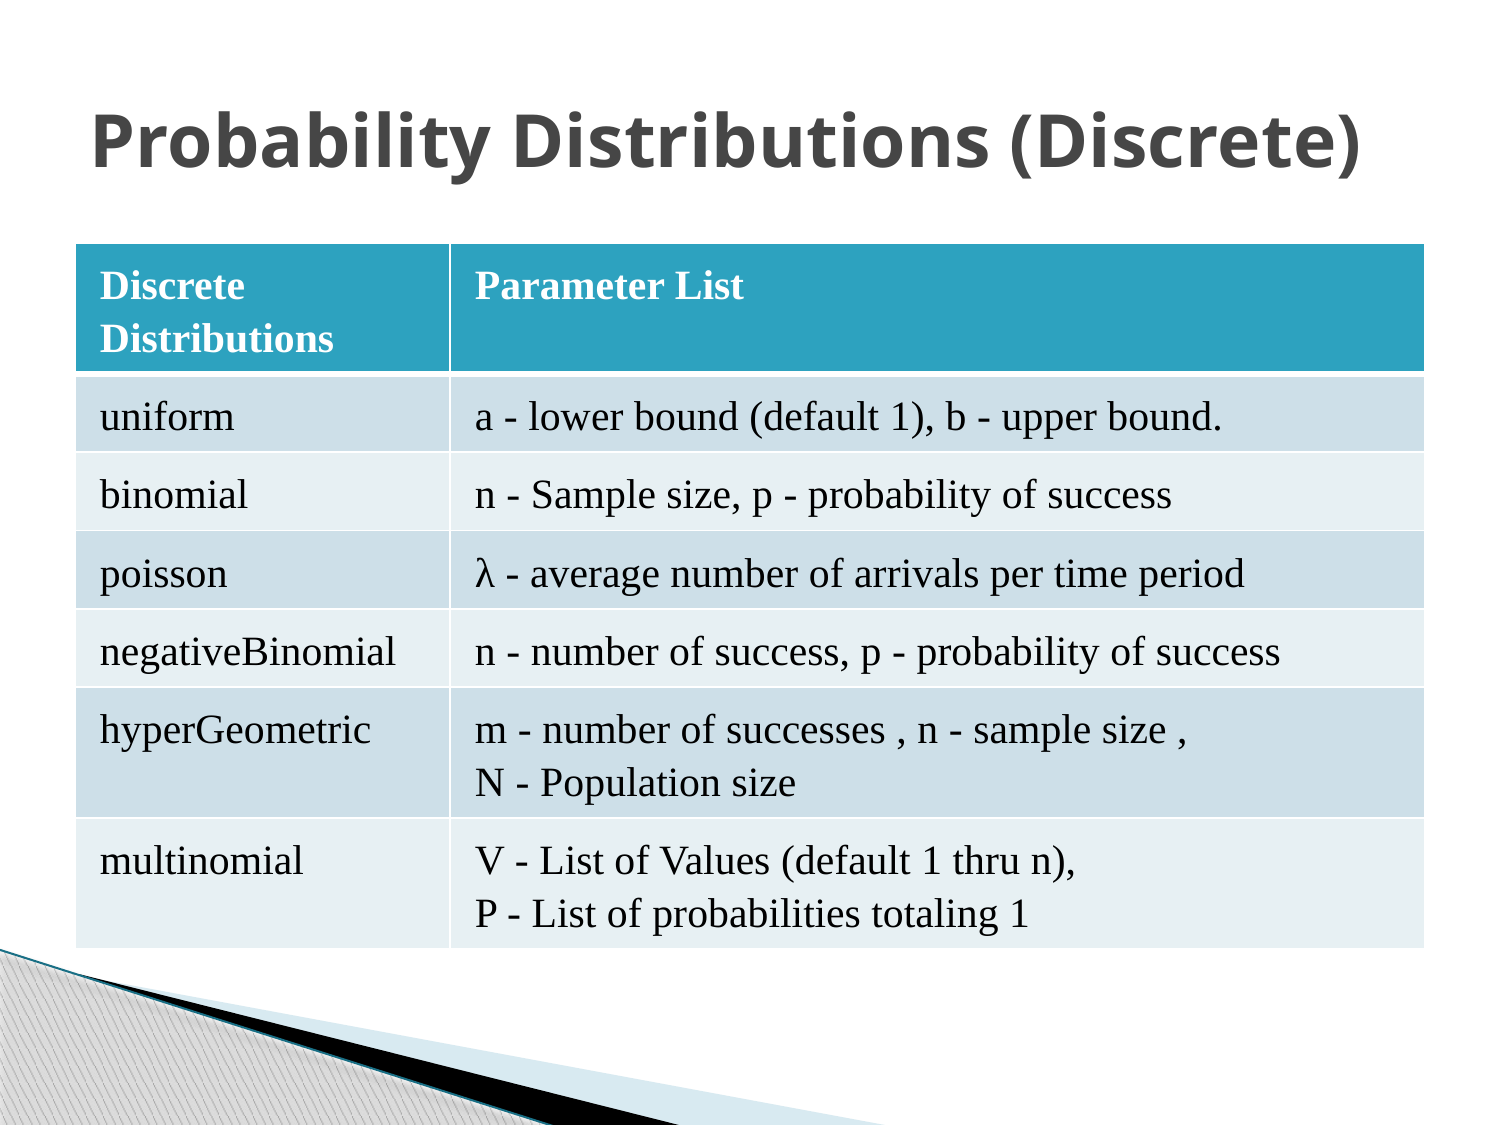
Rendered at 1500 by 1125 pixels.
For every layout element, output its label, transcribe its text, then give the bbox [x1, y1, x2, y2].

title Probability Distributions (Discrete) [75, 45, 1425, 233]
table_cell n - number of success, p - probability of success [451, 610, 1424, 686]
table_header Discrete Distributions [76, 244, 449, 371]
table_cell multinomial [76, 819, 449, 948]
table_cell hyperGeometric [76, 688, 449, 817]
table_cell n - Sample size, p - probability of success [451, 453, 1424, 530]
table_cell a - lower bound (default 1), b - upper bound. [451, 377, 1424, 451]
table_cell V - List of Values (default 1 thru n), P - List of probabilities totaling 1 [451, 819, 1424, 948]
table_cell m - number of successes , n - sample size , N - Population size [451, 688, 1424, 817]
table_cell uniform [76, 377, 449, 451]
table_header Parameter List [451, 244, 1424, 371]
table_cell poisson [76, 531, 449, 608]
table_cell negativeBinomial [76, 610, 449, 686]
table_cell λ - average number of arrivals per time period [451, 531, 1424, 608]
table_cell binomial [76, 453, 449, 530]
